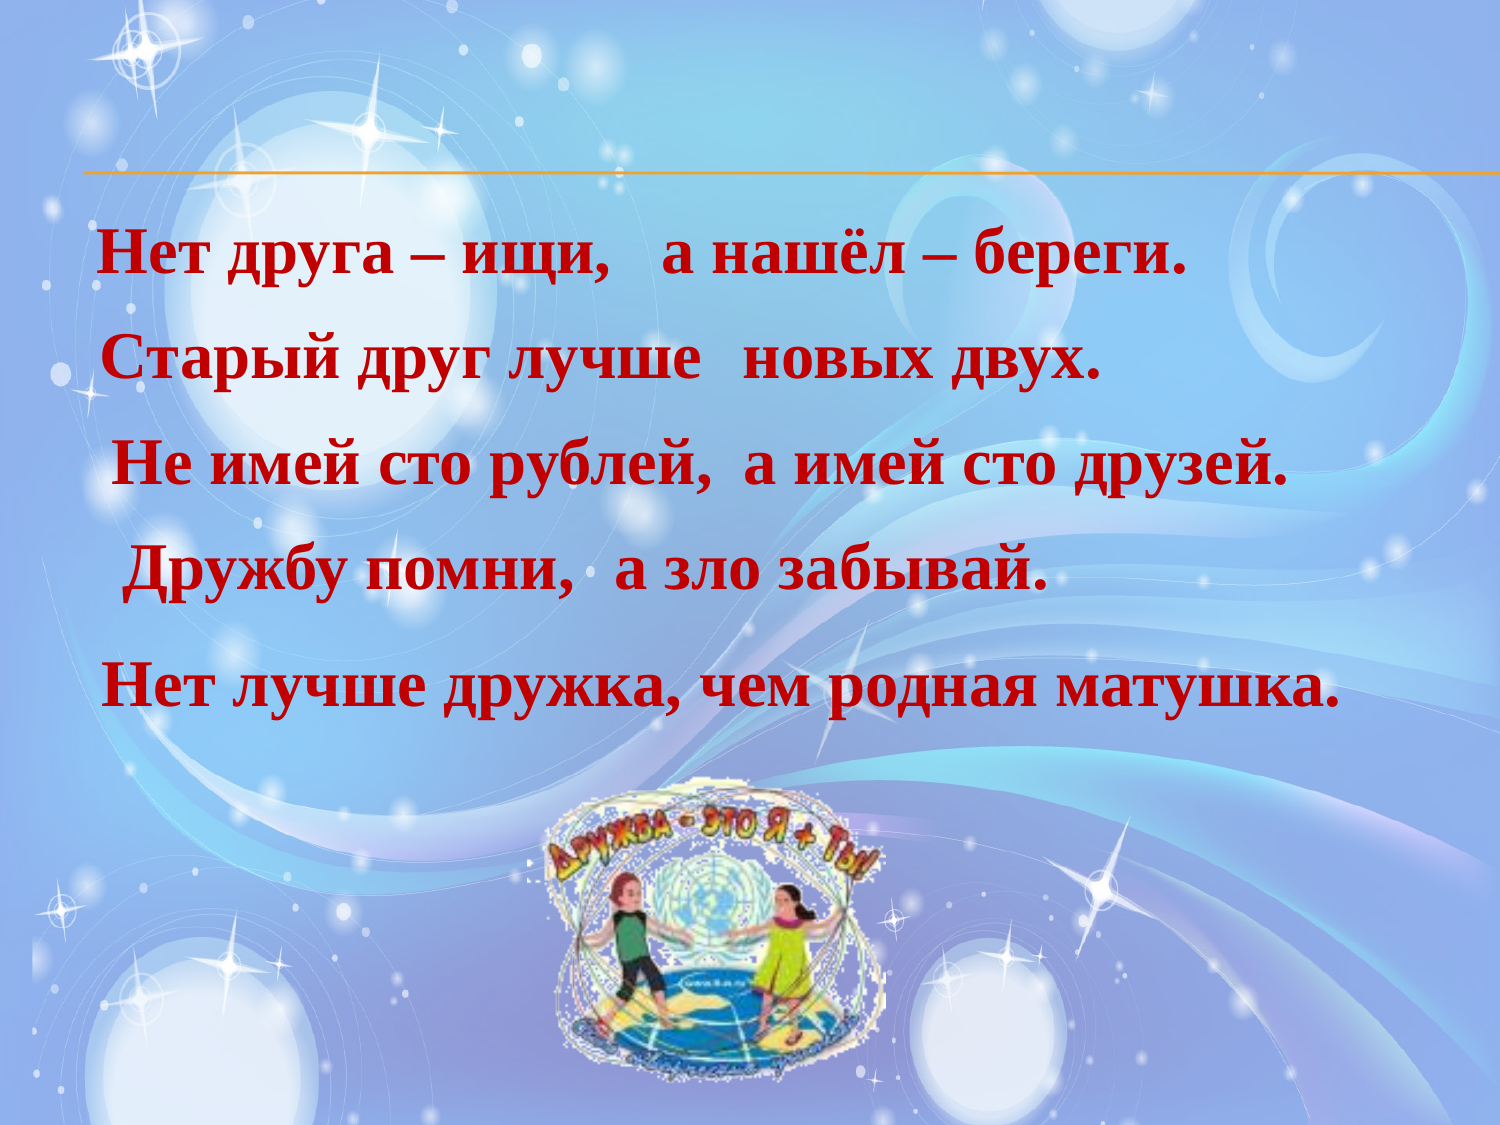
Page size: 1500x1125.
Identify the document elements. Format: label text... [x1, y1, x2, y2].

text_box а нашёл – береги. [646, 199, 1221, 294]
text_box а имей сто друзей. [728, 410, 1306, 505]
text_box новых двух. [728, 304, 1118, 400]
text_box Нет друга – ищи, [81, 199, 646, 294]
text_box Старый друг лучше [84, 304, 719, 400]
text_box Дружбу помни, [107, 515, 591, 611]
text_box Не имей сто рублей, [96, 410, 728, 505]
text_box Нет лучше дружка, чем родная матушка. [86, 632, 1358, 728]
text_box а зло забывай. [599, 515, 1065, 611]
picture [527, 773, 886, 1091]
